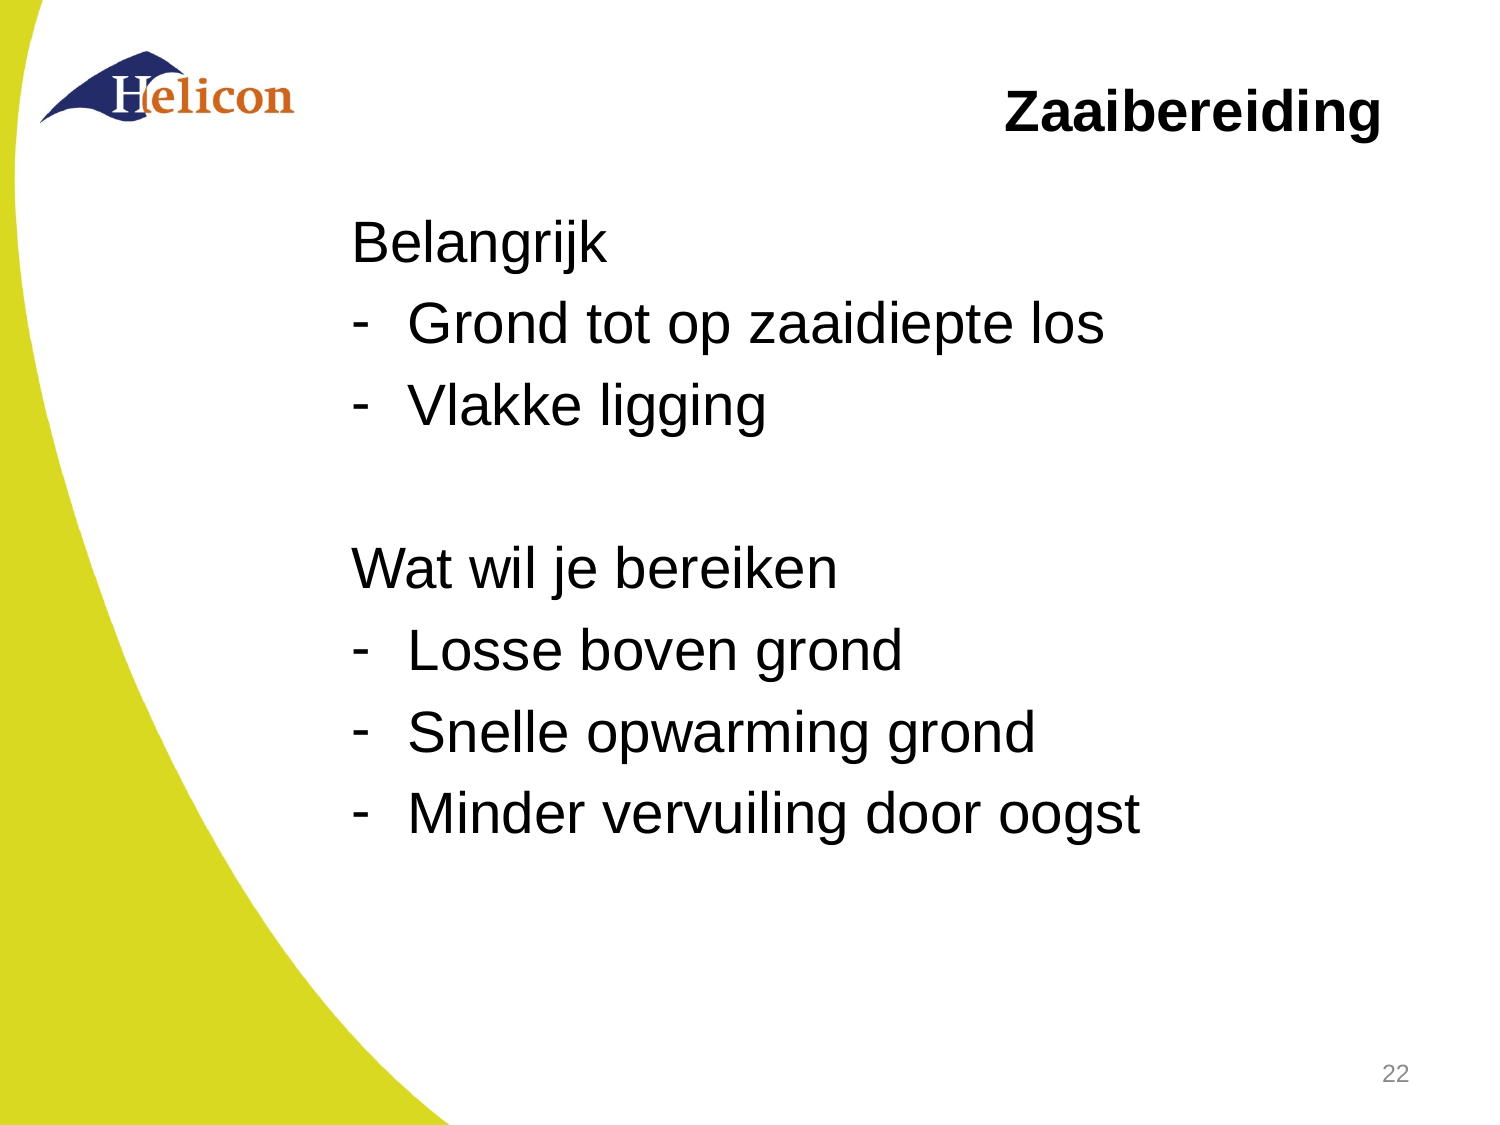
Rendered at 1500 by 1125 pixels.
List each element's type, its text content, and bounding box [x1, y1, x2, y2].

slide_number 22 [1074, 1042, 1425, 1103]
title Zaaibereiding [324, 54, 1415, 161]
picture [0, 0, 1500, 1125]
list Belangrijk Grond tot op zaaidiepte los Vlakke ligging Wat wil je bereiken Losse boven grond Snelle opwarming grond Minder vervuiling door oogst [336, 196, 1425, 1005]
